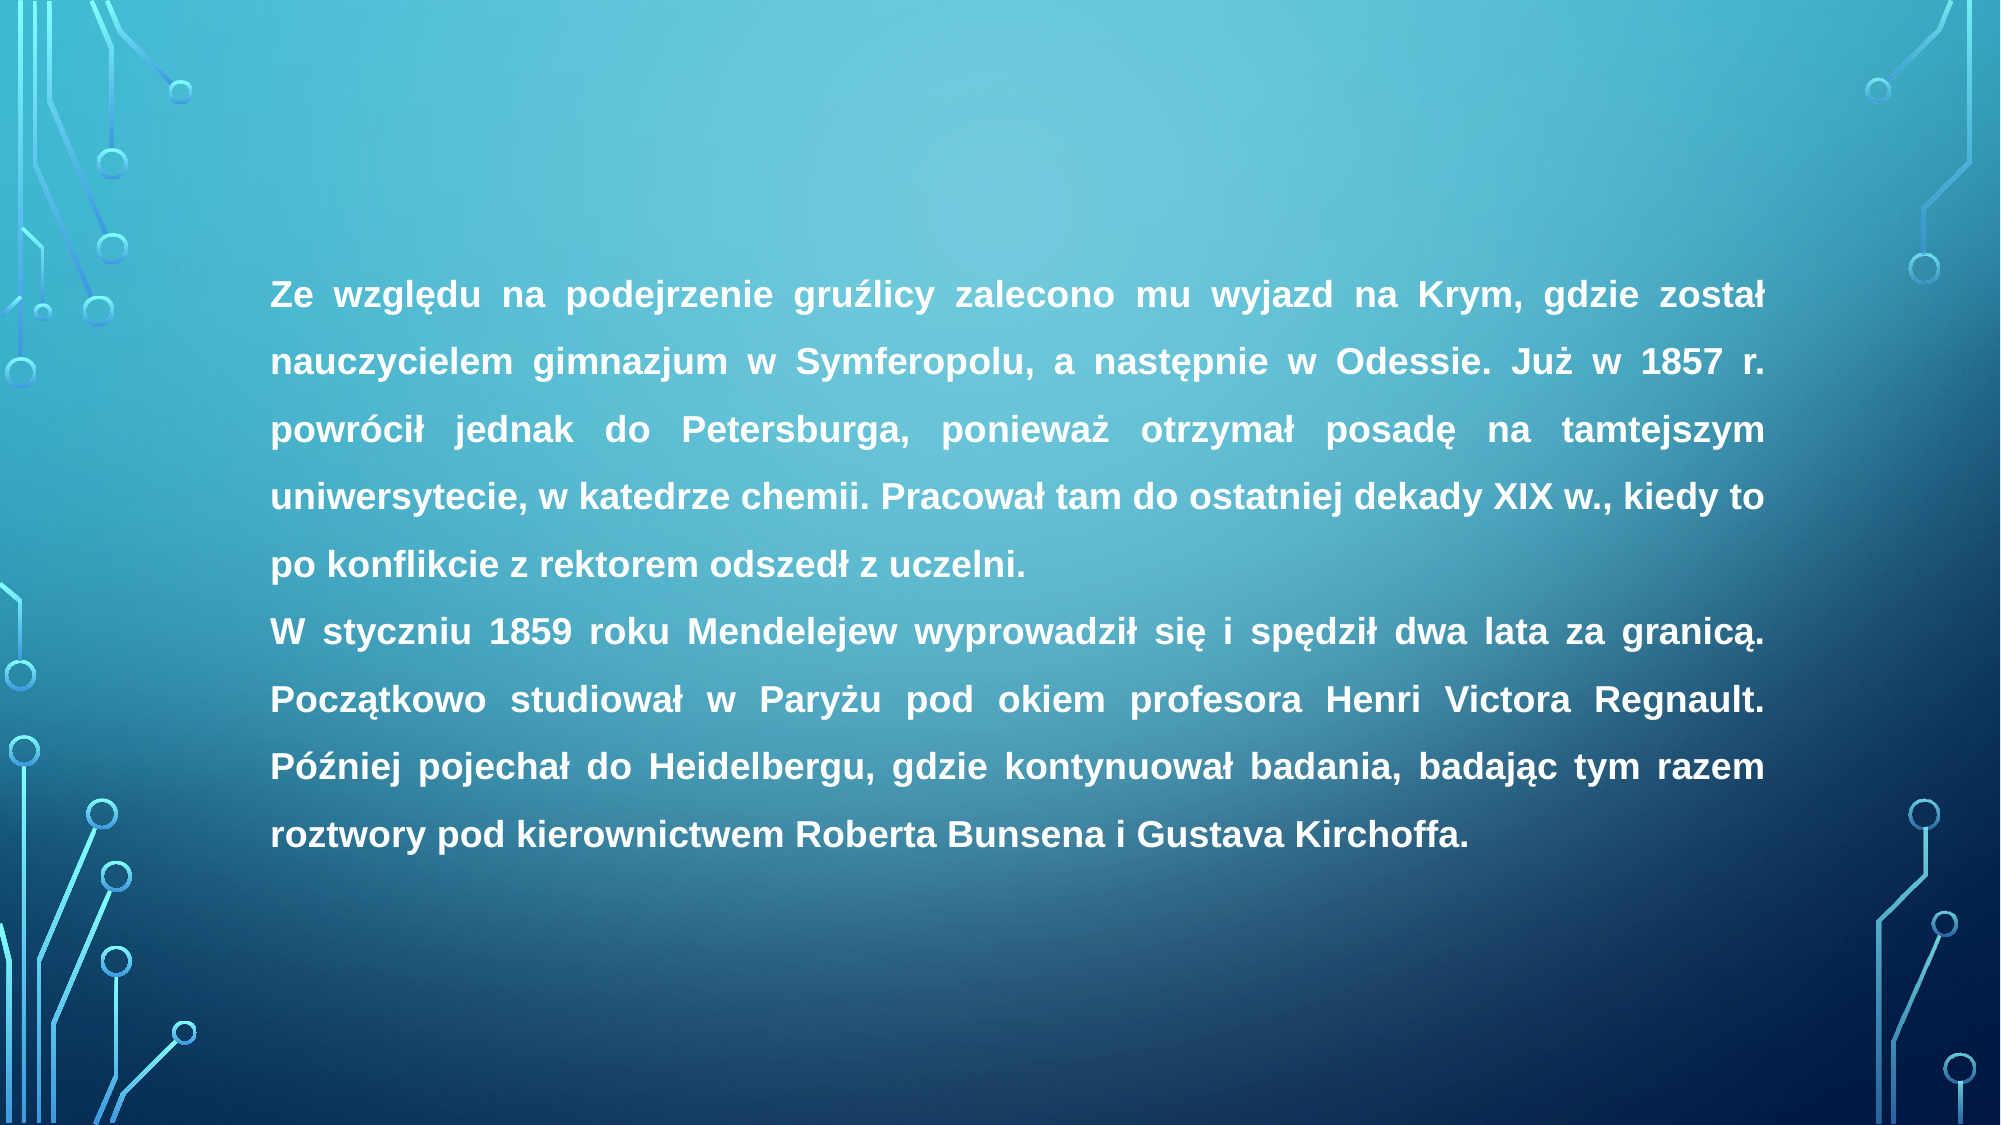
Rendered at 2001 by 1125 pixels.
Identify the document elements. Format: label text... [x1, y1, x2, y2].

text_box Ze względu na podejrzenie gruźlicy zalecono mu wyjazd na Krym, gdzie został nauczycielem gimnazjum w Symferopolu, a następnie w Odessie. Już w 1857 r. powrócił jednak do Petersburga, ponieważ otrzymał posadę na tamtejszym uniwersytecie, w katedrze chemii. Pracował tam do ostatniej dekady XIX w., kiedy to po konflikcie z rektorem odszedł z uczelni. W styczniu 1859 roku Mendelejew wyprowadził się i spędził dwa lata za granicą. Początkowo studiował w Paryżu pod okiem profesora Henri Victora Regnault. Później pojechał do Heidelbergu, gdzie kontynuował badania, badając tym razem roztwory pod kierownictwem Roberta Bunsena i Gustava Kirchoffa. [255, 239, 1782, 863]
